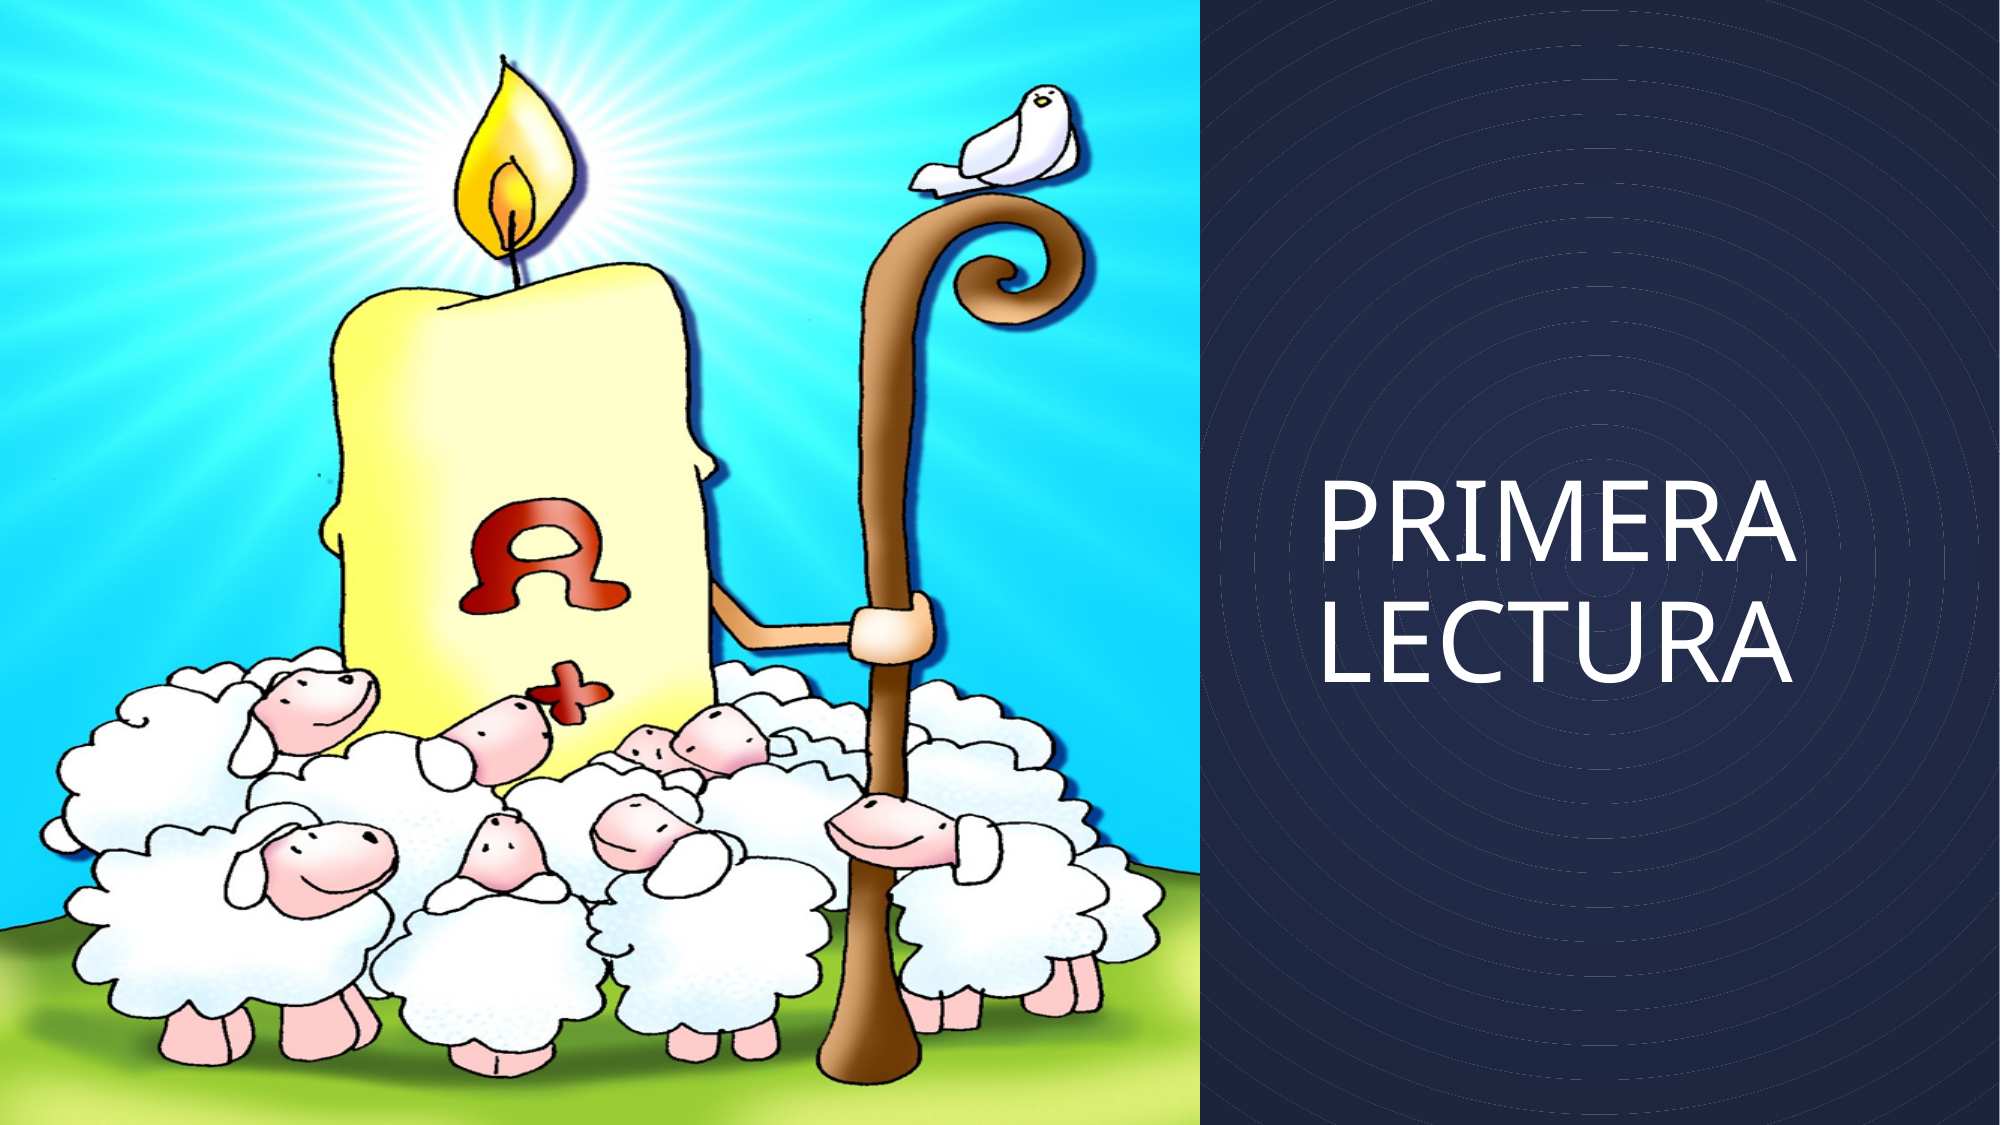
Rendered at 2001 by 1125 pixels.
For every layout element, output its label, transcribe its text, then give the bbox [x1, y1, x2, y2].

picture [0, 0, 1200, 1125]
title PRIMERA LECTURA [1299, 387, 1825, 715]
